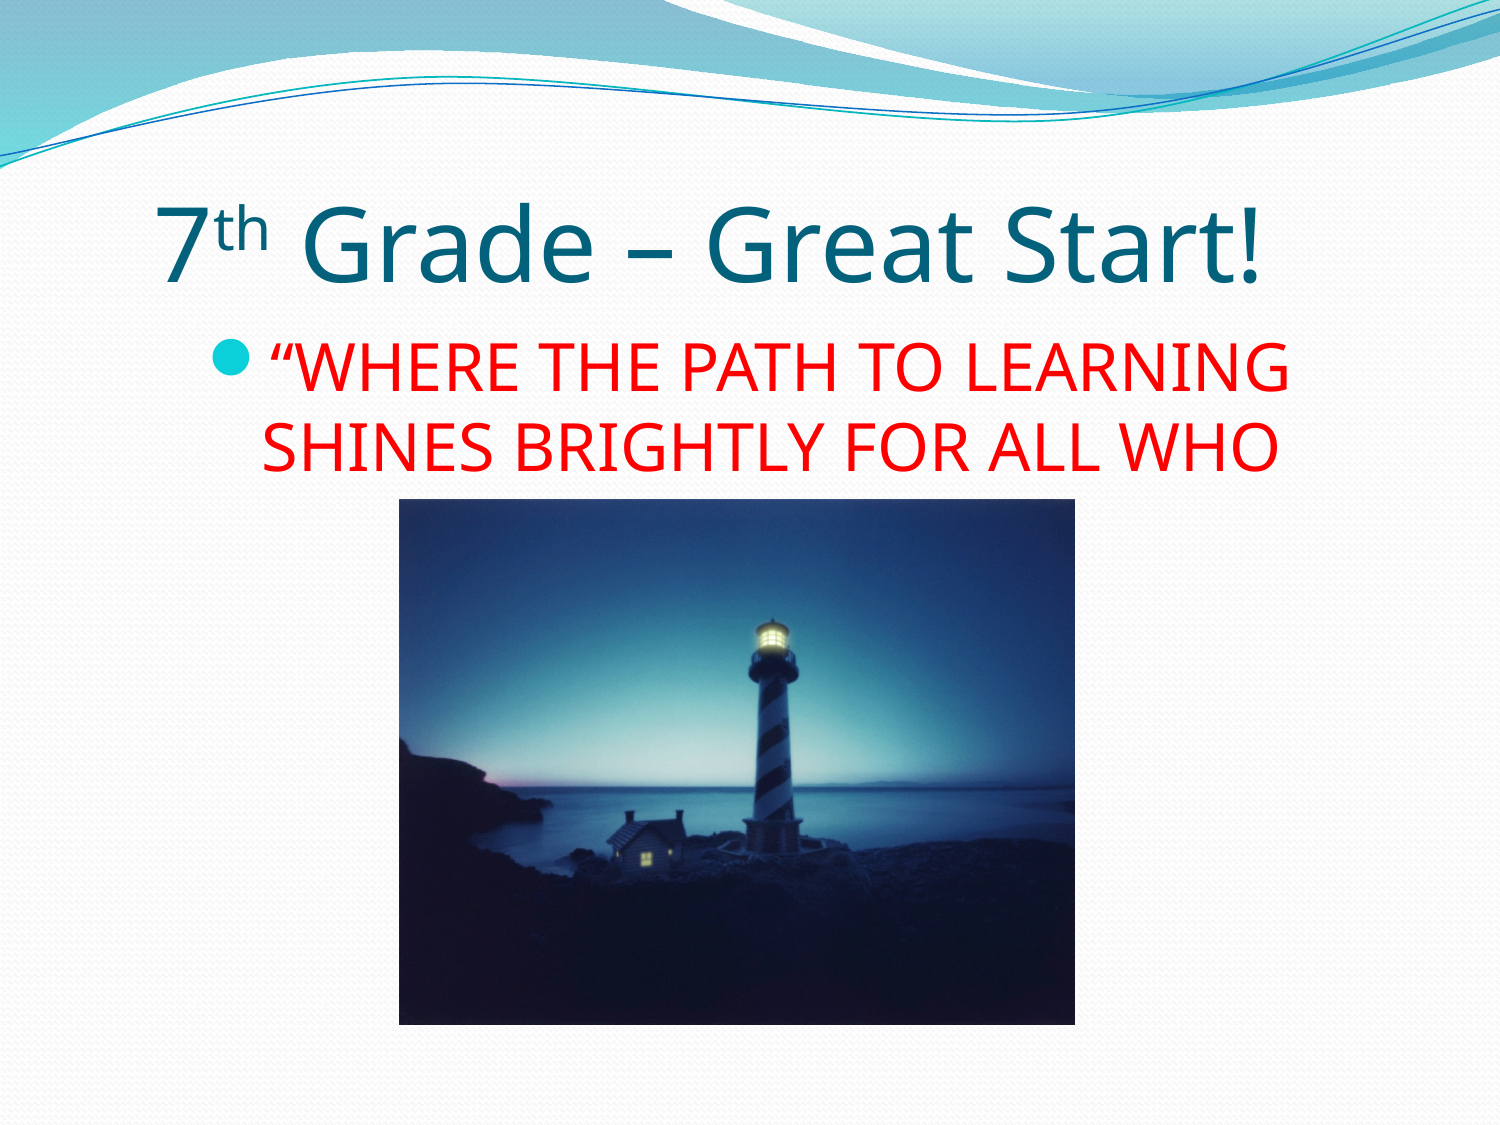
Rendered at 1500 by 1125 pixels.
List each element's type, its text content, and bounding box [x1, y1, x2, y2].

title 7th Grade – Great Start! [75, 115, 1425, 303]
list “WHERE THE PATH TO LEARNING SHINES BRIGHTLY FOR ALL WHO ENTER!” [75, 317, 1425, 1038]
picture [399, 499, 1076, 1026]
